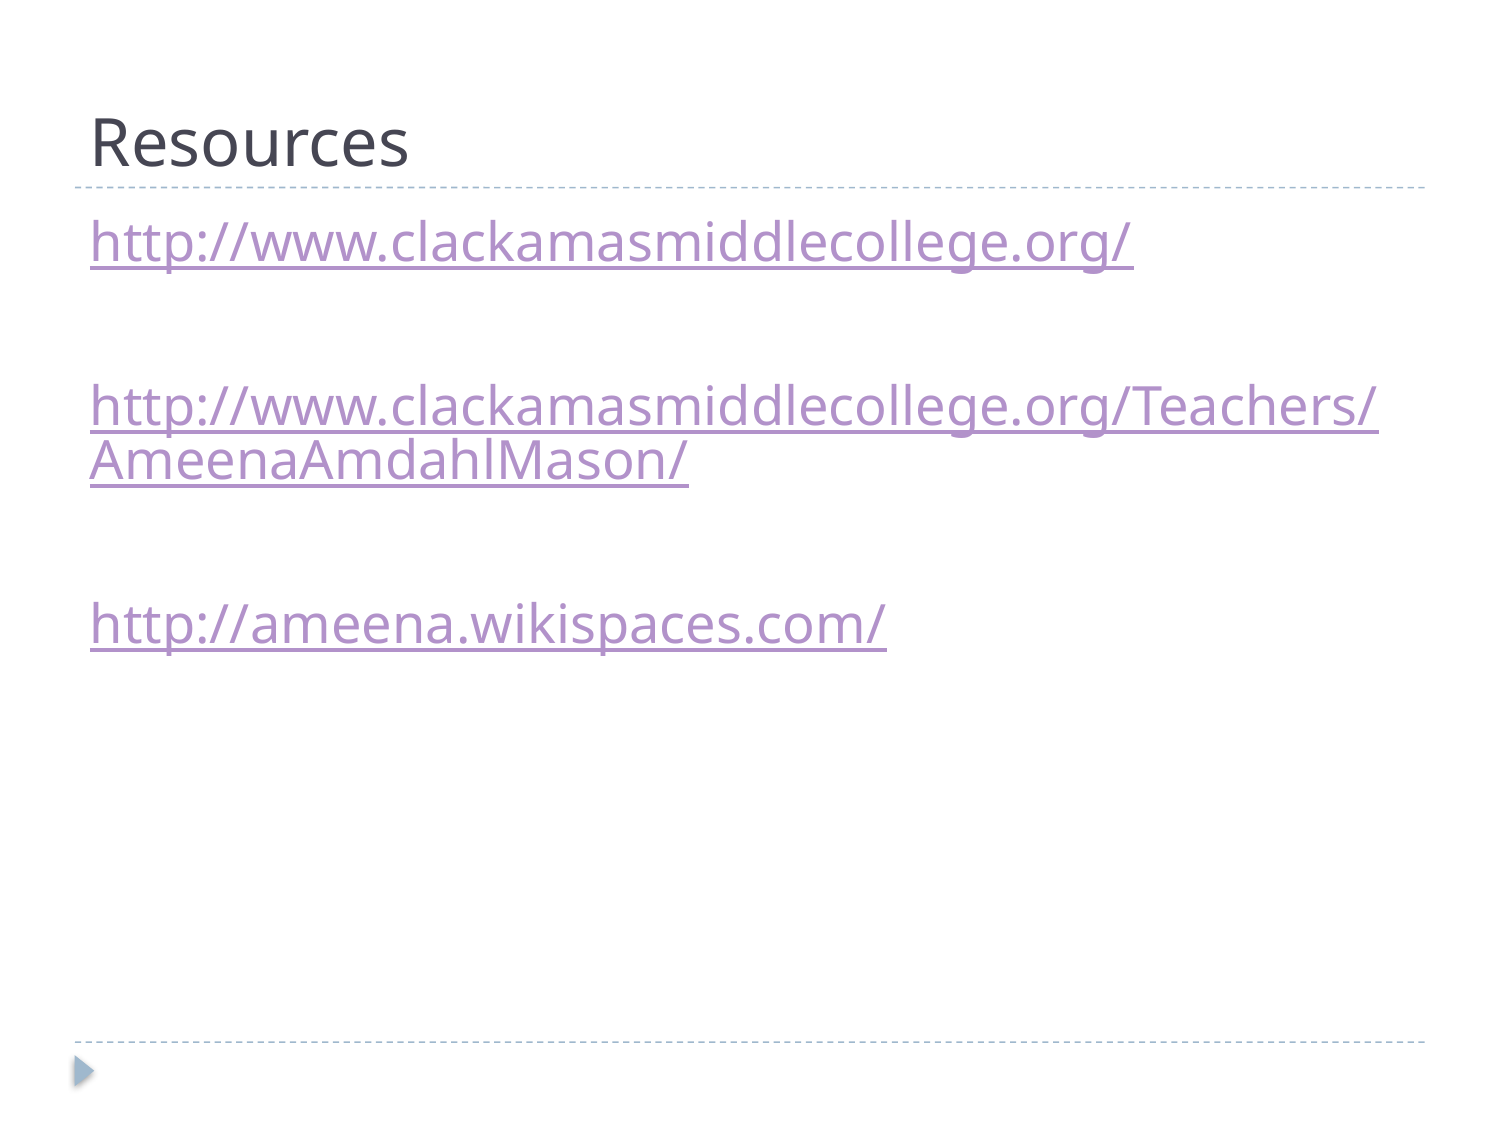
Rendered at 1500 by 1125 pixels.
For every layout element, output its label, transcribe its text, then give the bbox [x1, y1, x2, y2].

list http://www.clackamasmiddlecollege.org/ http://www.clackamasmiddlecollege.org/Teachers/AmeenaAmdahlMason/ http://ameena.wikispaces.com/ [75, 200, 1425, 1010]
title Resources [75, 24, 1425, 188]
